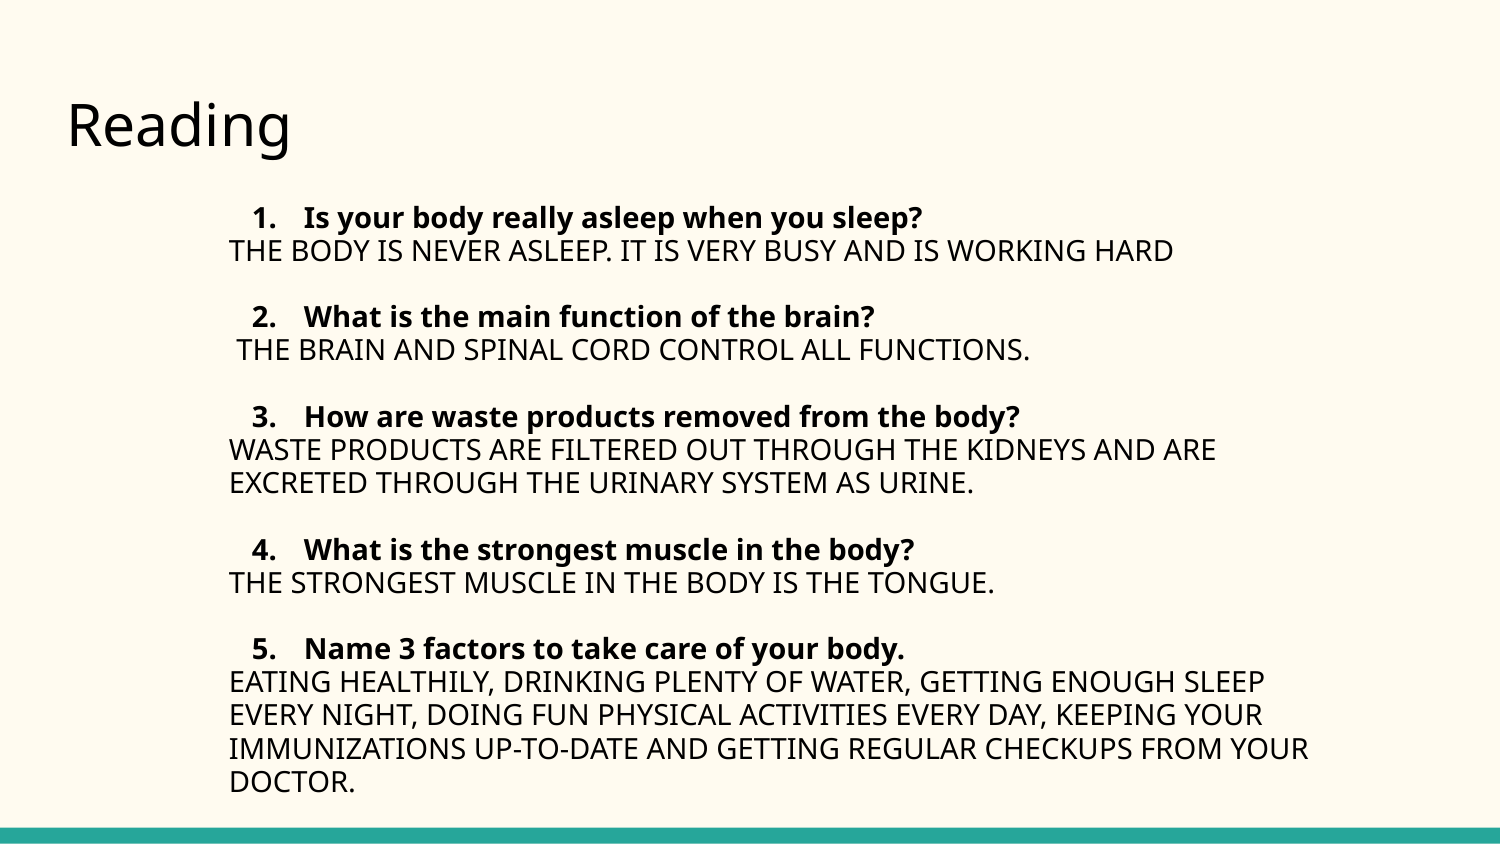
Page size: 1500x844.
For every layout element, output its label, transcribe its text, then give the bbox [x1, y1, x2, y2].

list Is your body really asleep when you sleep? THE BODY IS NEVER ASLEEP. IT IS VERY BUSY AND IS WORKING HARD What is the main function of the brain? THE BRAIN AND SPINAL CORD CONTROL ALL FUNCTIONS. How are waste products removed from the body? WASTE PRODUCTS ARE FILTERED OUT THROUGH THE KIDNEYS AND ARE EXCRETED THROUGH THE URINARY SYSTEM AS URINE. What is the strongest muscle in the body? THE STRONGEST MUSCLE IN THE BODY IS THE TONGUE. Name 3 factors to take care of your body. EATING HEALTHILY, DRINKING PLENTY OF WATER, GETTING ENOUGH SLEEP EVERY NIGHT, DOING FUN PHYSICAL ACTIVITIES EVERY DAY, KEEPING YOUR IMMUNIZATIONS UP-TO-DATE AND GETTING REGULAR CHECKUPS FROM YOUR DOCTOR. [213, 186, 1368, 604]
title Reading [51, 72, 1449, 174]
